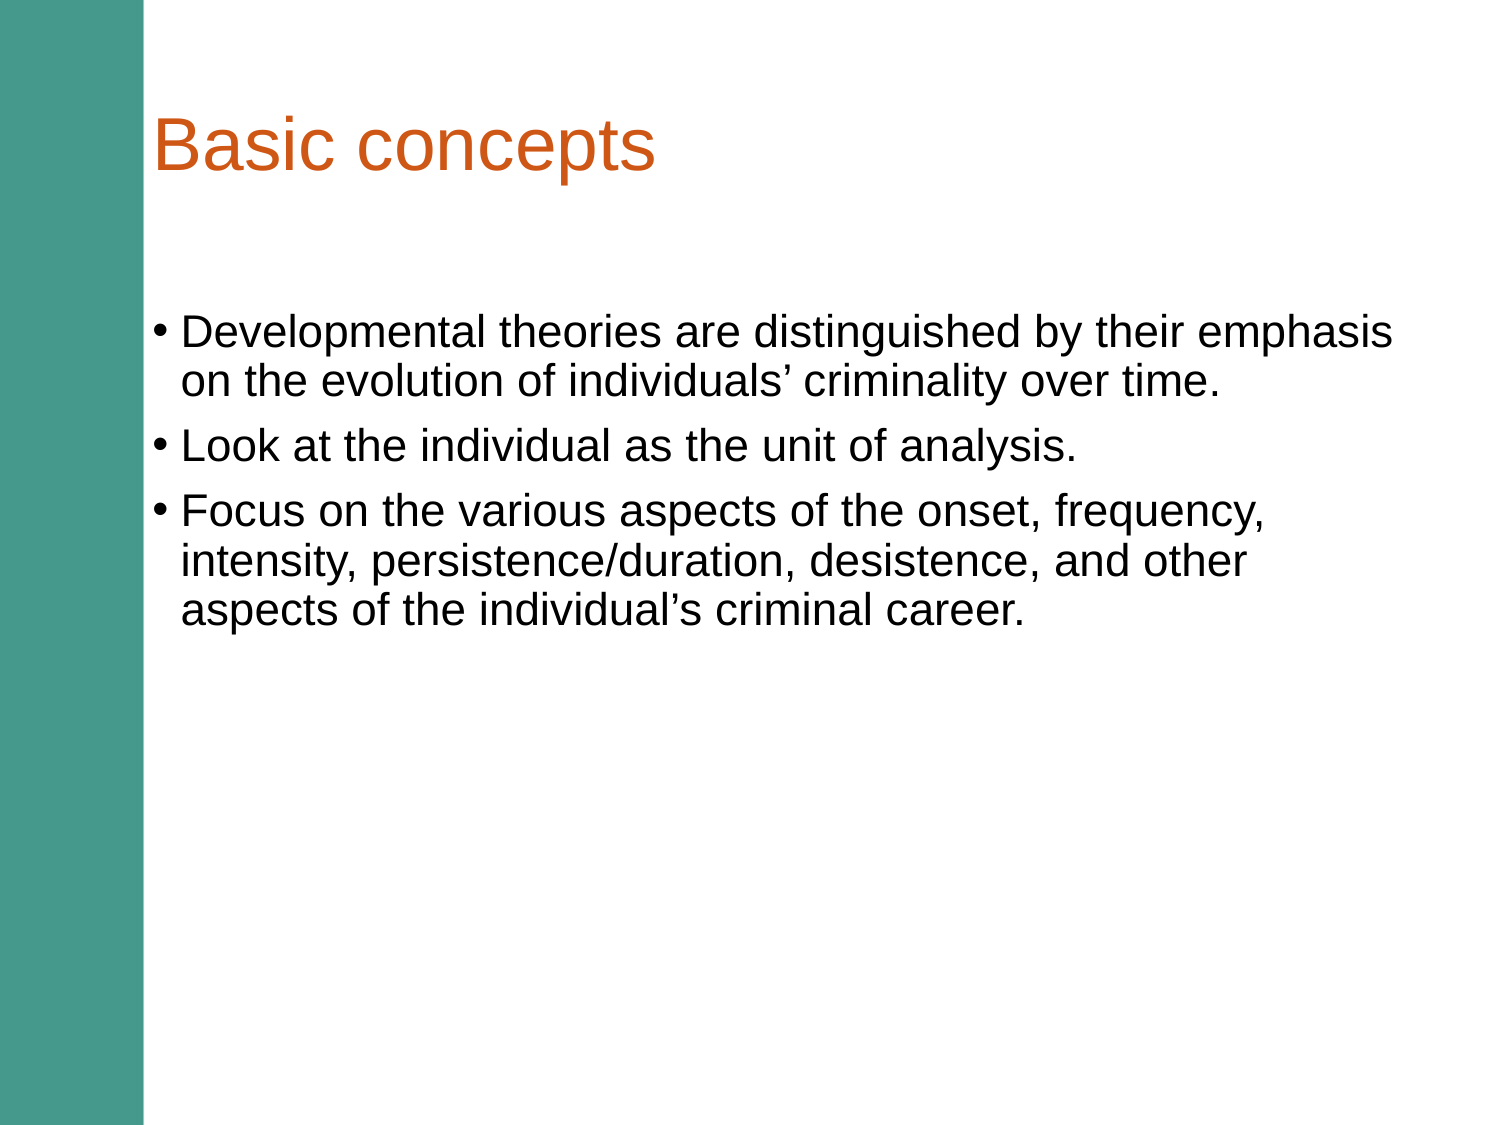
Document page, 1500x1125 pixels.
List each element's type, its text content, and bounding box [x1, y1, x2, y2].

list Developmental theories are distinguished by their emphasis on the evolution of individuals’ criminality over time. Look at the individual as the unit of analysis. Focus on the various aspects of the onset, frequency, intensity, persistence/duration, desistence, and other aspects of the individual’s criminal career. [137, 299, 1432, 1014]
picture [0, 0, 1500, 1125]
title Basic concepts [137, 37, 1432, 255]
